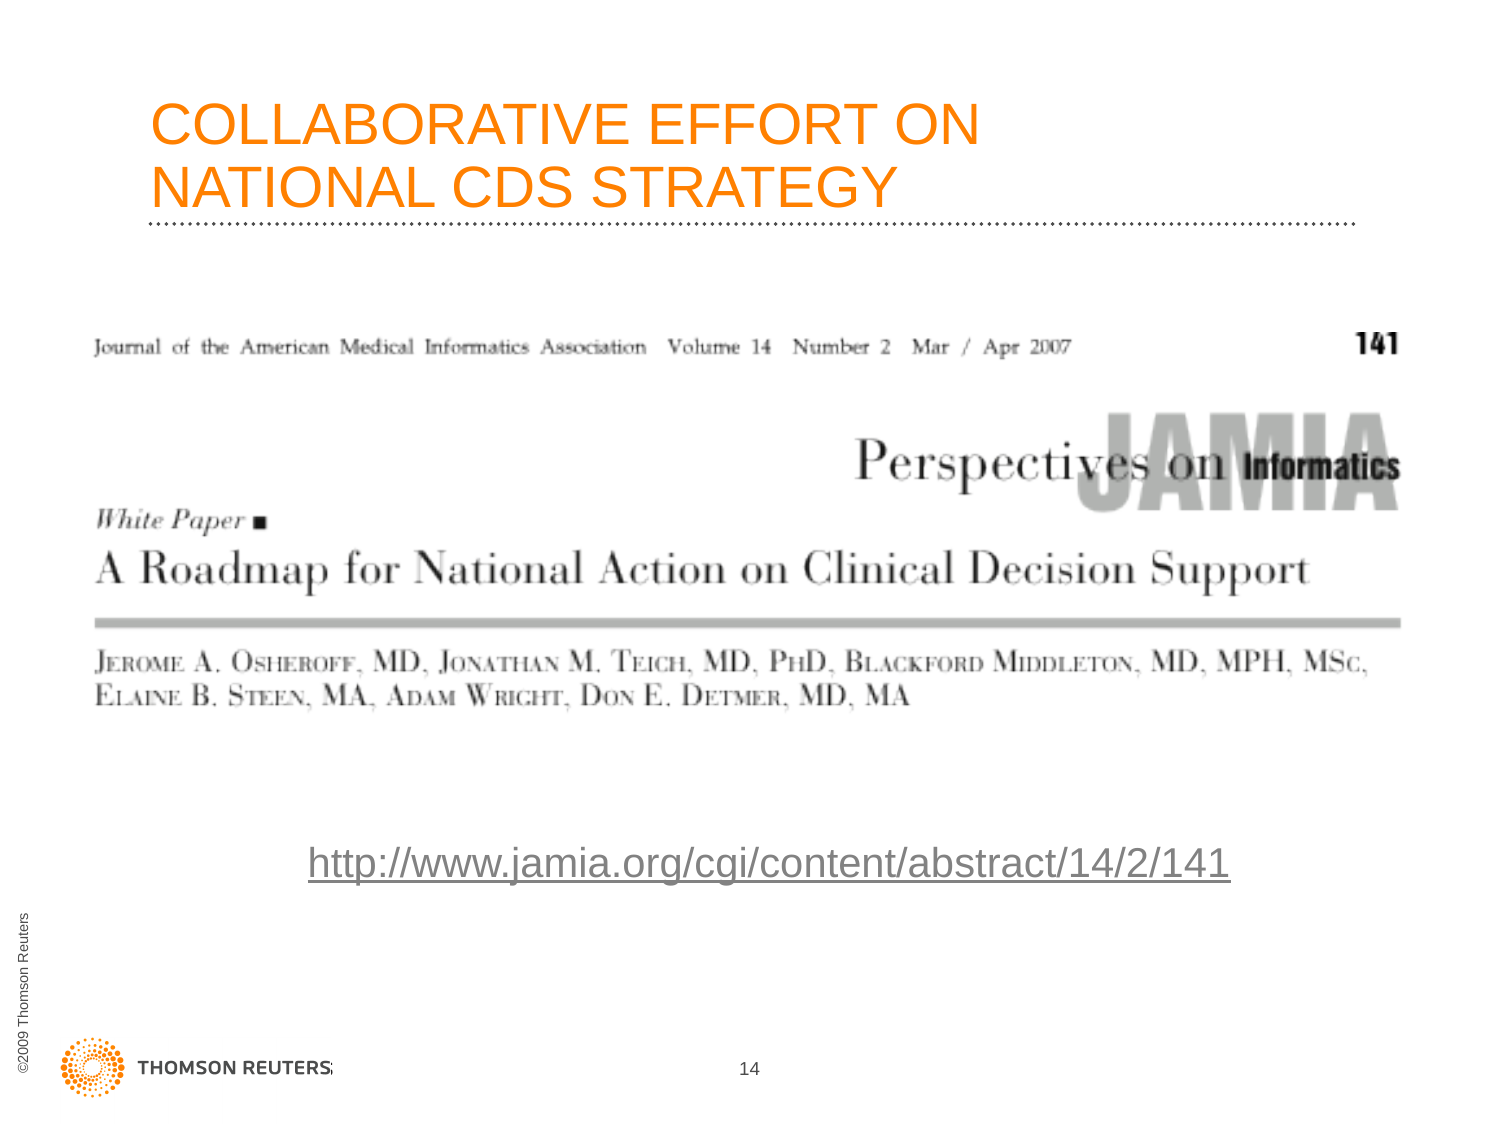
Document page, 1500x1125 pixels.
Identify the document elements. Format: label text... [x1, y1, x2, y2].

slide_number 14 [700, 1048, 776, 1088]
text_box http://www.jamia.org/cgi/content/abstract/14/2/141 [204, 828, 1334, 894]
title Collaborative effort on National CDS Strategy [150, 82, 1360, 221]
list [63, 332, 1428, 730]
picture [60, 1037, 333, 1125]
